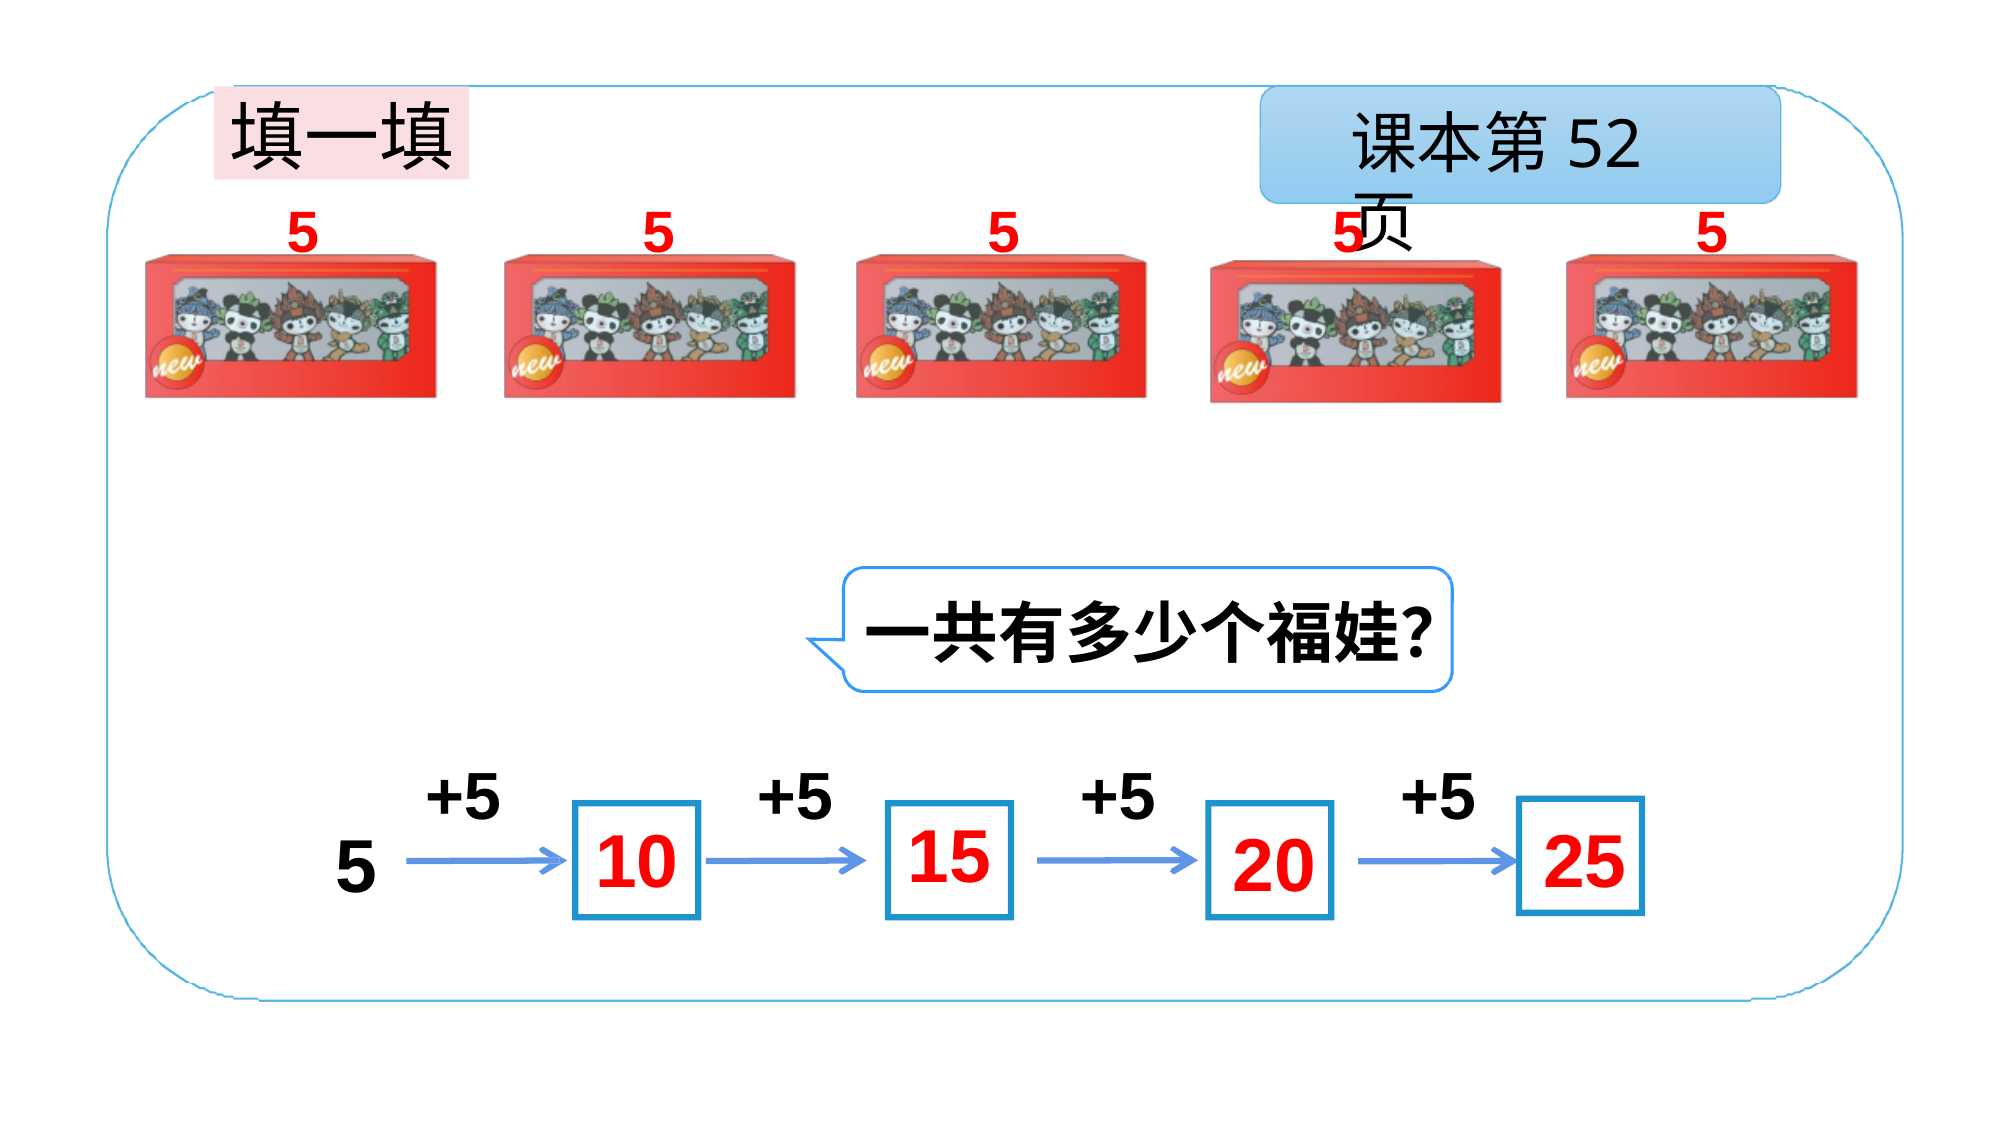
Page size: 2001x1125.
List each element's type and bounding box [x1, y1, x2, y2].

text_box [105, 84, 1904, 1003]
text_box [804, 565, 1455, 694]
text_box [144, 250, 1860, 406]
